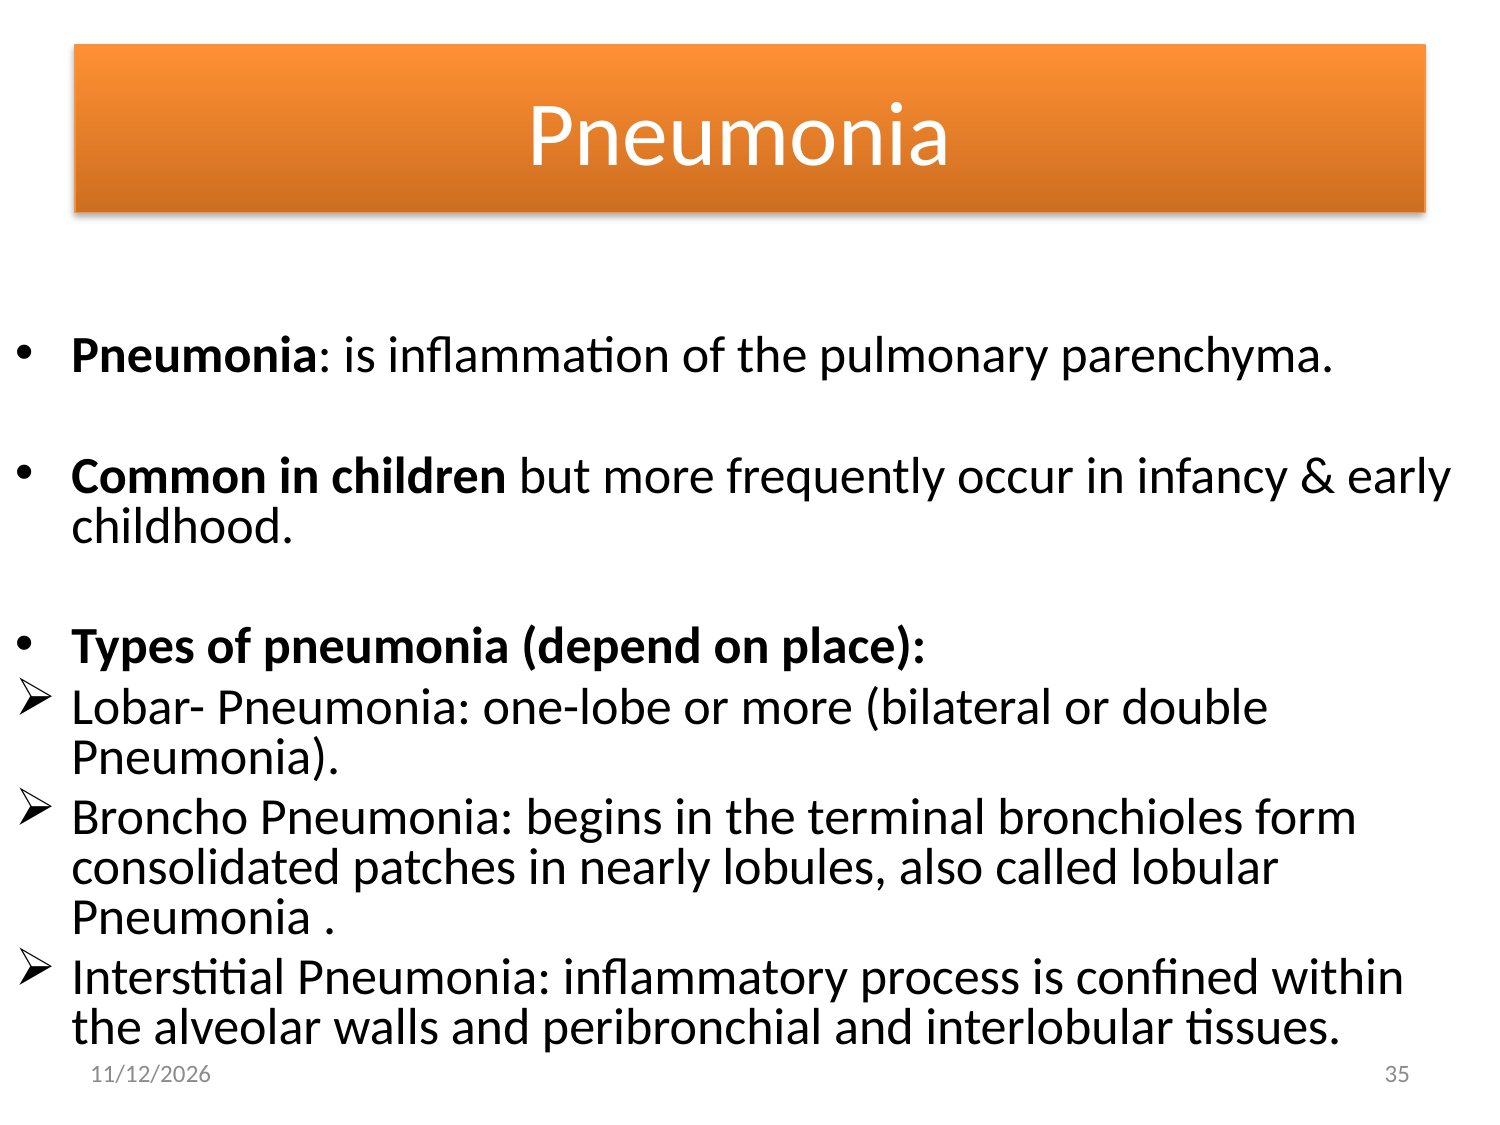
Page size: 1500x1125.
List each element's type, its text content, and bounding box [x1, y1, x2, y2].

list Pneumonia: is inflammation of the pulmonary parenchyma. Common in children but more frequently occur in infancy & early childhood. Types of pneumonia (depend on place): Lobar- Pneumonia: one-lobe or more (bilateral or double Pneumonia). Broncho Pneumonia: begins in the terminal bronchioles form consolidated patches in nearly lobules, also called lobular Pneumonia . Interstitial Pneumonia: inflammatory process is confined within the alveolar walls and peribronchial and interlobular tissues. [0, 324, 1500, 1125]
title Pneumonia [74, 44, 1426, 213]
